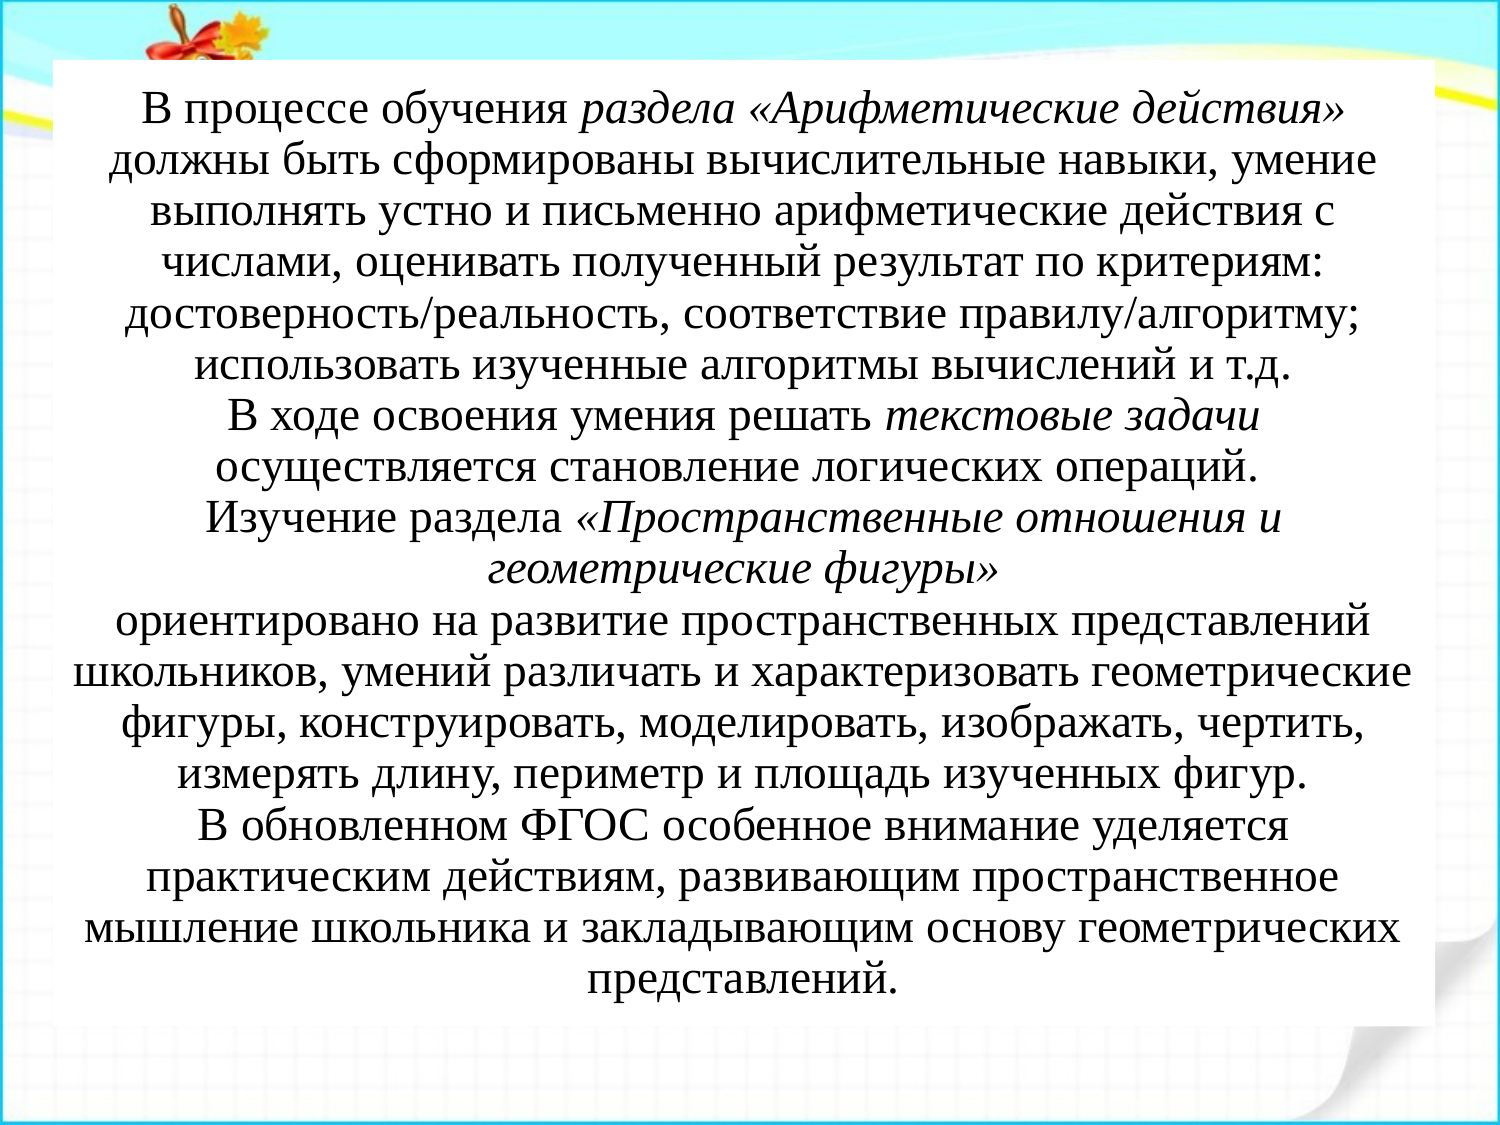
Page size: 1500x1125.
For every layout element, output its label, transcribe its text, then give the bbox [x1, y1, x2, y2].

title В процессе обучения раздела «Арифметические действия» должны быть сформированы вычислительные навыки, умение выполнять устно и письменно арифметические действия с числами, оценивать полученный результат по критериям: достоверность/реальность, соответствие правилу/алгоритму; использовать изученные алгоритмы вычислений и т.д. В ходе освоения умения решать текстовые задачи осуществляется становление логических операций. Изучение раздела «Пространственные отношения и геометрические фигуры» ориентировано на развитие пространственных представлений школьников, умений различать и характеризовать геометрические фигуры, конструировать, моделировать, изображать, чертить, измерять длину, периметр и площадь изученных фигур. В обновленном ФГОС особенное внимание уделяется практическим действиям, развивающим пространственное мышление школьника и закладывающим основу геометрических представлений. [52, 59, 1436, 1027]
picture [0, 0, 1500, 1125]
